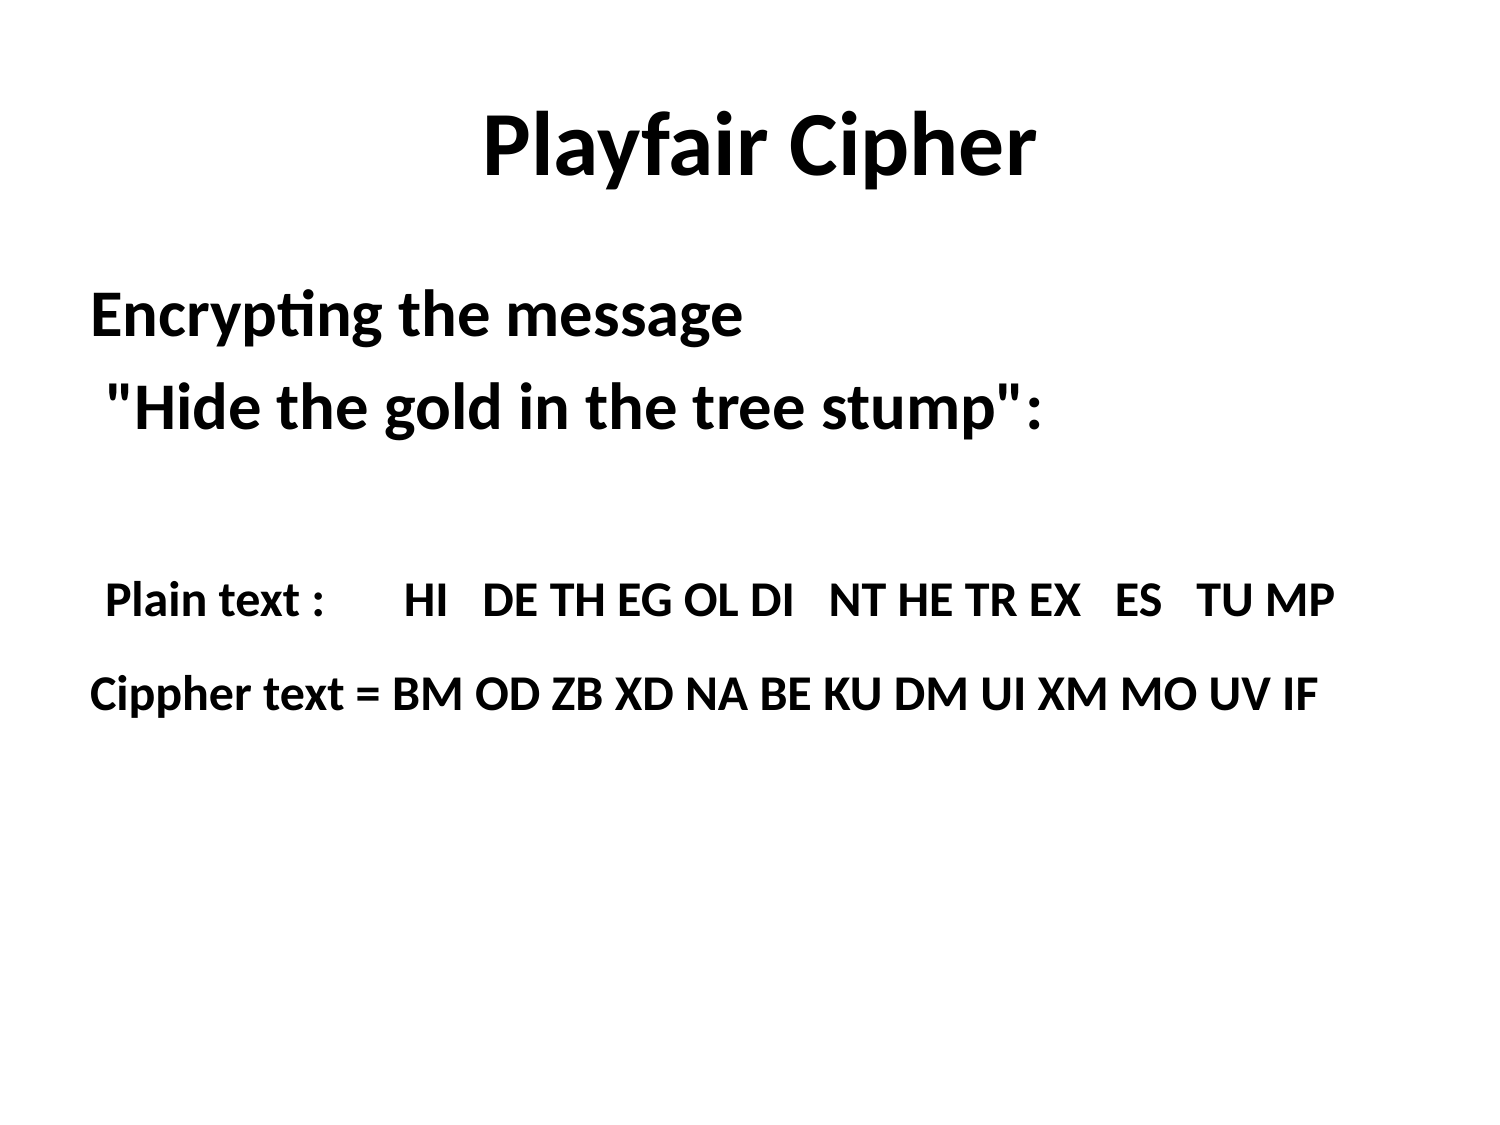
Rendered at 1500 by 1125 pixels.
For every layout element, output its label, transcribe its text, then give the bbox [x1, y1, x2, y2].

title Playfair Cipher [75, 45, 1425, 233]
list Encrypting the message "Hide the gold in the tree stump": Plain text : HI DE TH EG OL DI NT HE TR EX ES TU MP Cippher text = BM OD ZB XD NA BE KU DM UI XM MO UV IF [75, 262, 1425, 1005]
